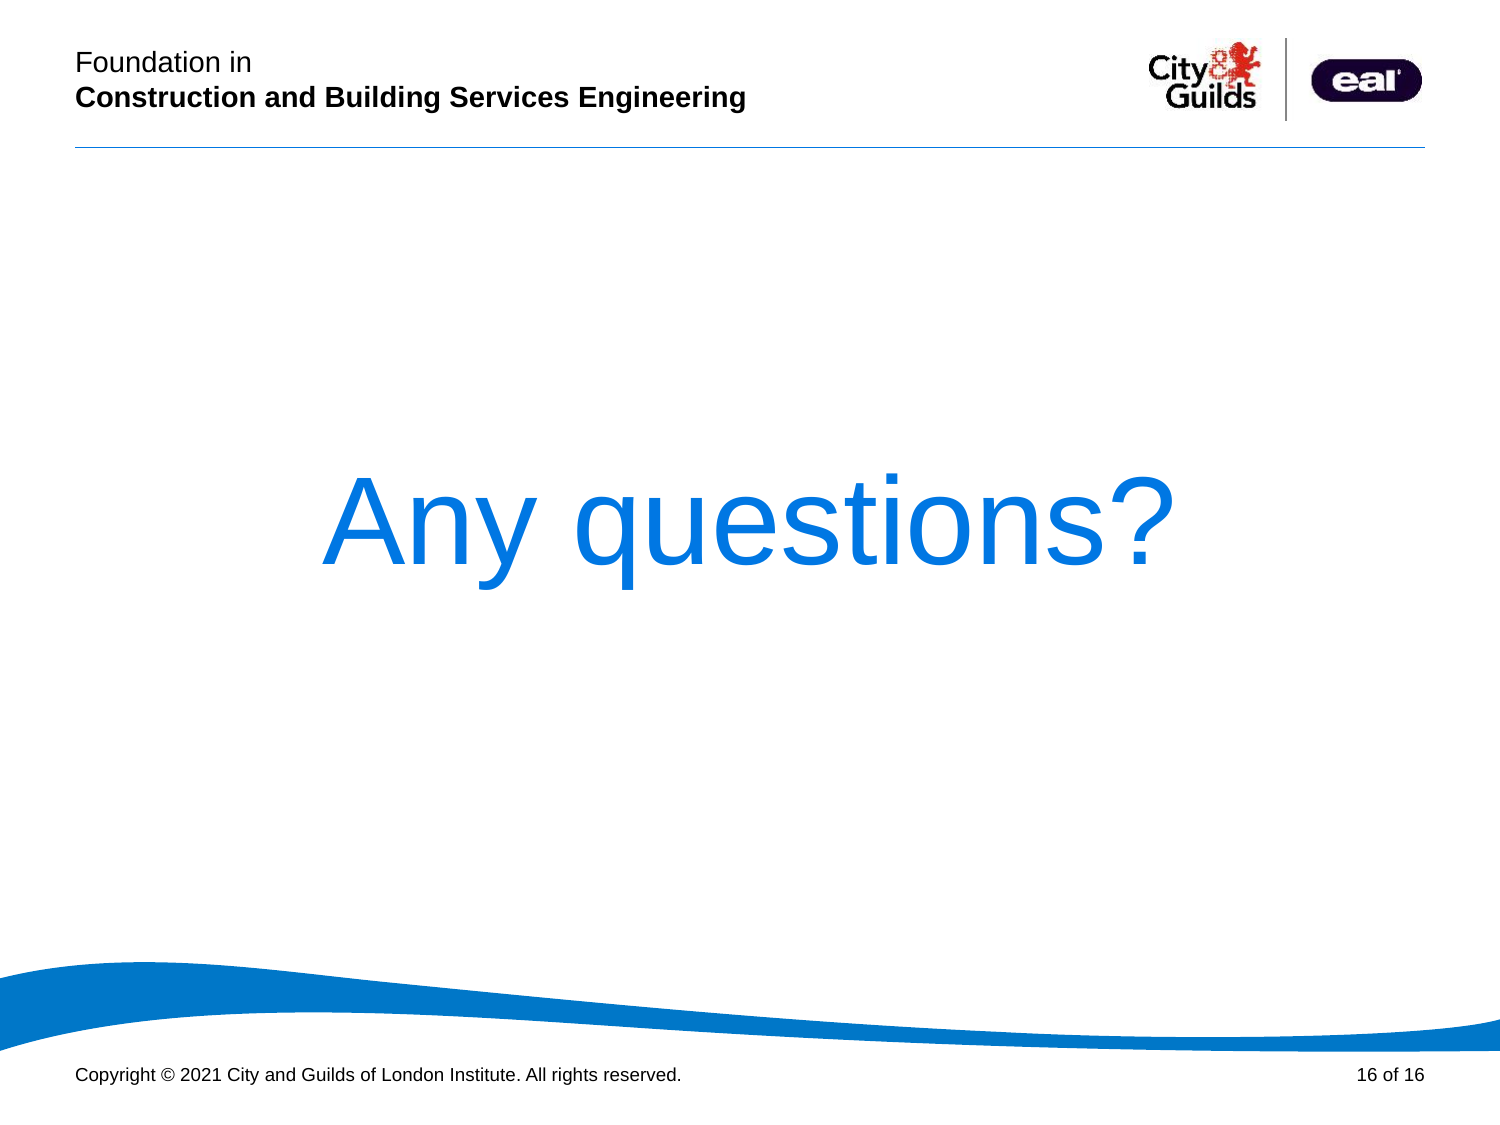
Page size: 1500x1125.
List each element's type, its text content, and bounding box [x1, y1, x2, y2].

list Any questions? [74, 247, 1426, 946]
picture [1149, 38, 1422, 121]
